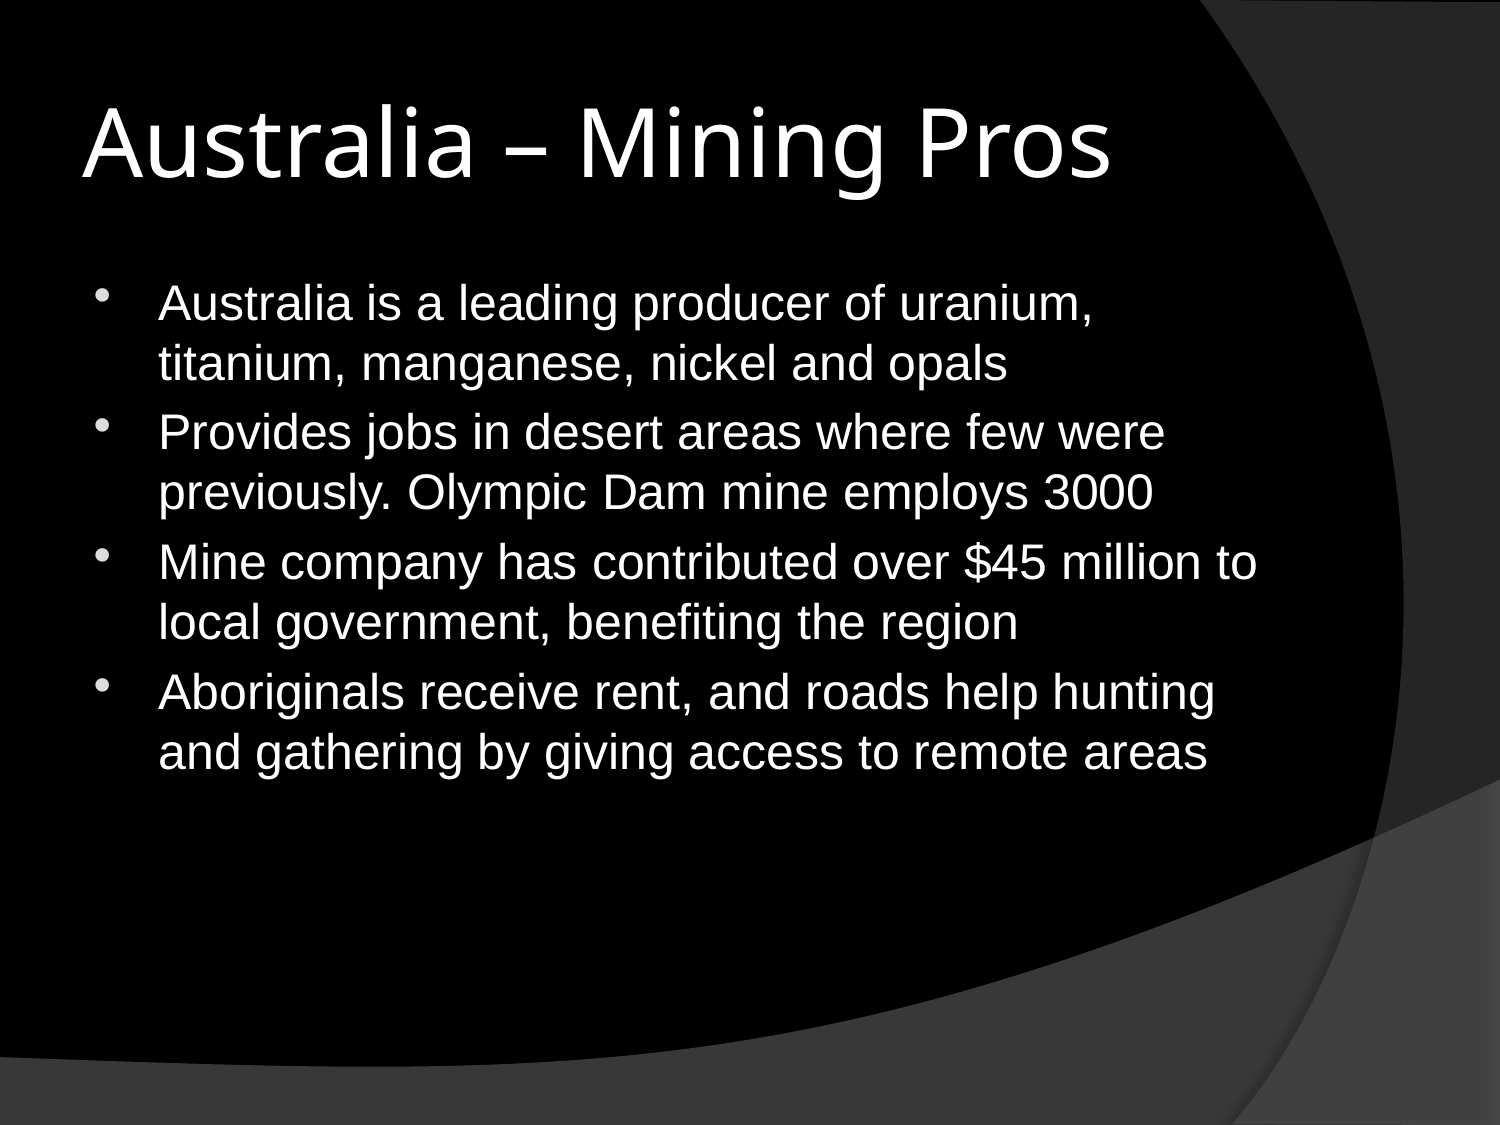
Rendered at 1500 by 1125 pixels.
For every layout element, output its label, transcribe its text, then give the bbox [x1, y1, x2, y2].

list Australia is a leading producer of uranium, titanium, manganese, nickel and opals Provides jobs in desert areas where few were previously. Olympic Dam mine employs 3000 Mine company has contributed over $45 million to local government, benefiting the region Aboriginals receive rent, and roads help hunting and gathering by giving access to remote areas [75, 262, 1300, 1005]
title Australia – Mining Pros [75, 45, 1300, 233]
